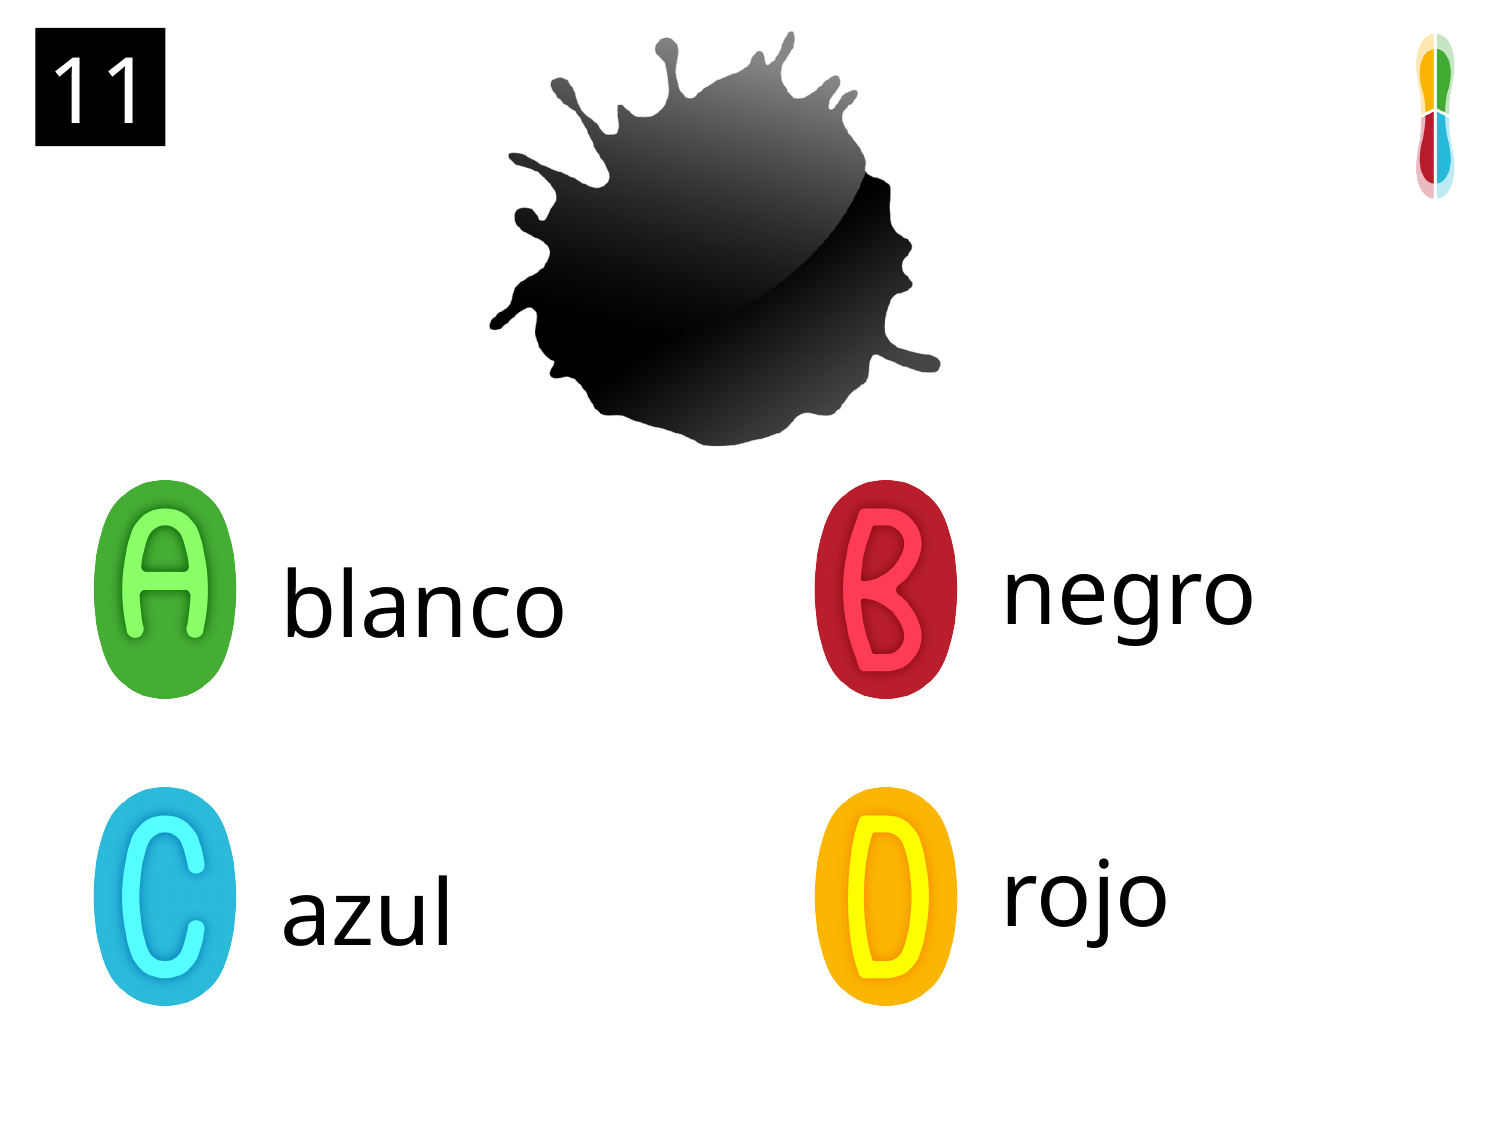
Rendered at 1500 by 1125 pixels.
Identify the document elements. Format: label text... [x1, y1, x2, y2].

title 11 [35, 27, 166, 147]
picture [478, 18, 987, 740]
picture [64, 745, 266, 1048]
picture [64, 438, 266, 740]
picture [1375, 27, 1495, 206]
picture [785, 745, 987, 1048]
text_box negro [991, 526, 1477, 651]
text_box azul [270, 846, 756, 971]
text_box blanco [270, 538, 756, 664]
text_box rojo [991, 827, 1477, 952]
